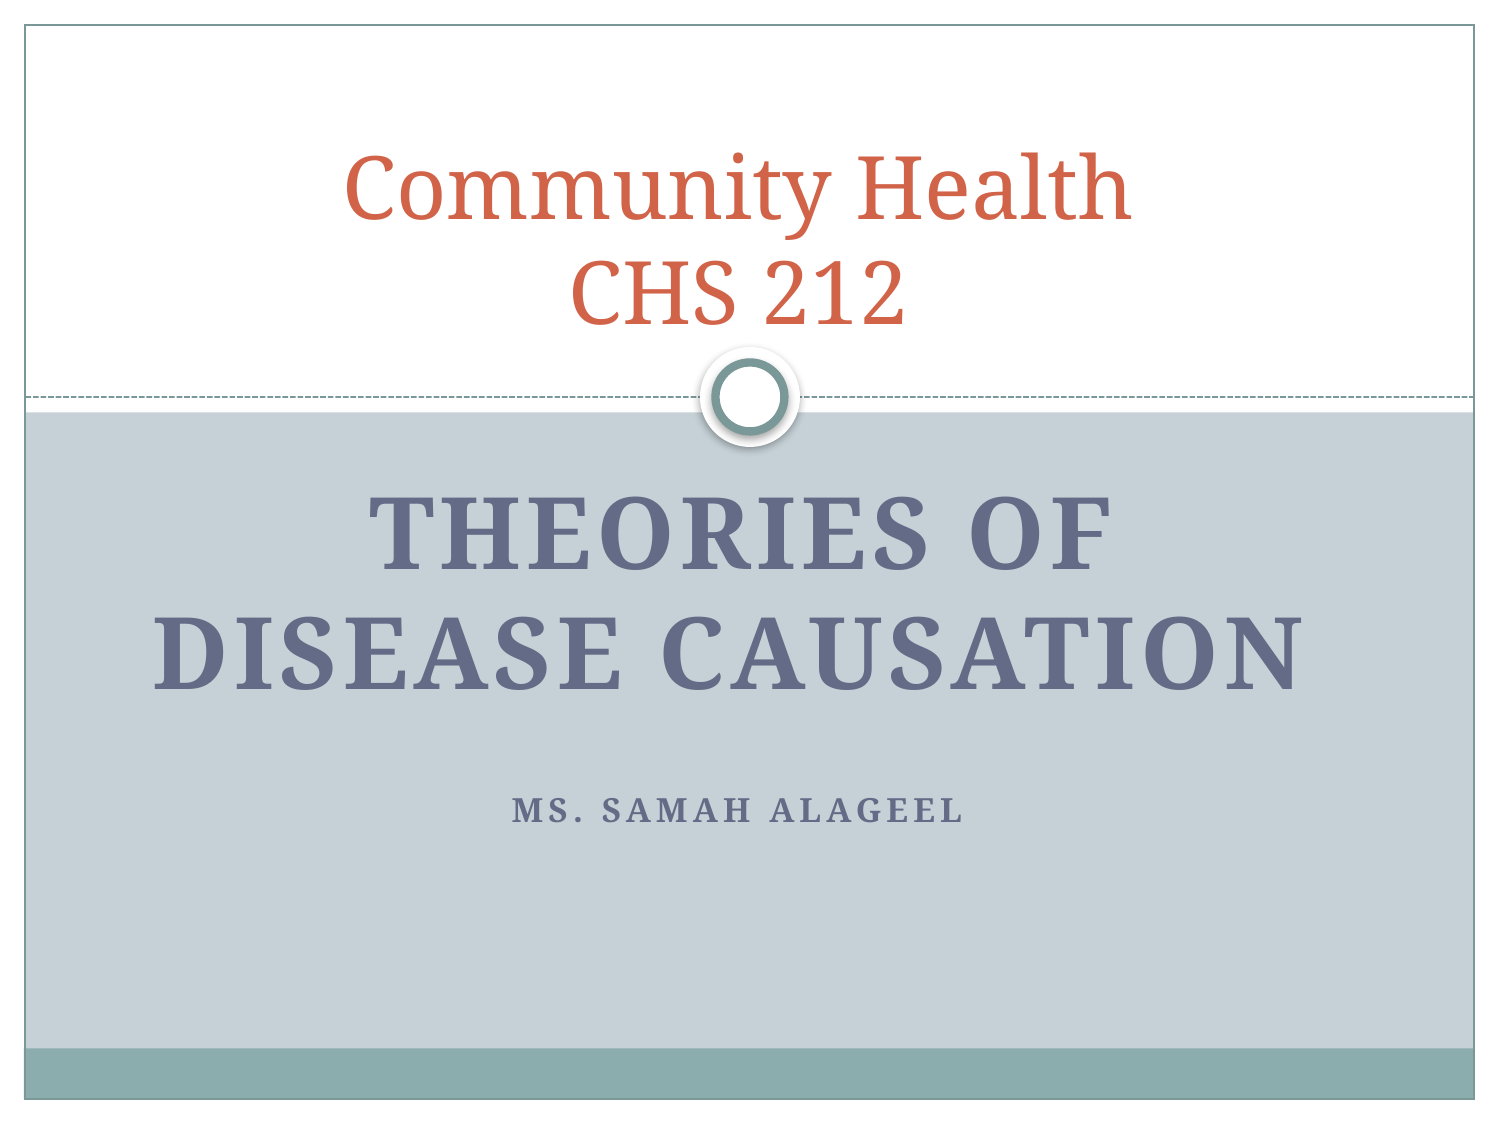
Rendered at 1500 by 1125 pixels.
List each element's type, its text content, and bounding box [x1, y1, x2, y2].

subtitle Theories of disease causation Ms. Samah alageel [128, 462, 1360, 1043]
title Community Health CHS 212 [112, 62, 1388, 350]
